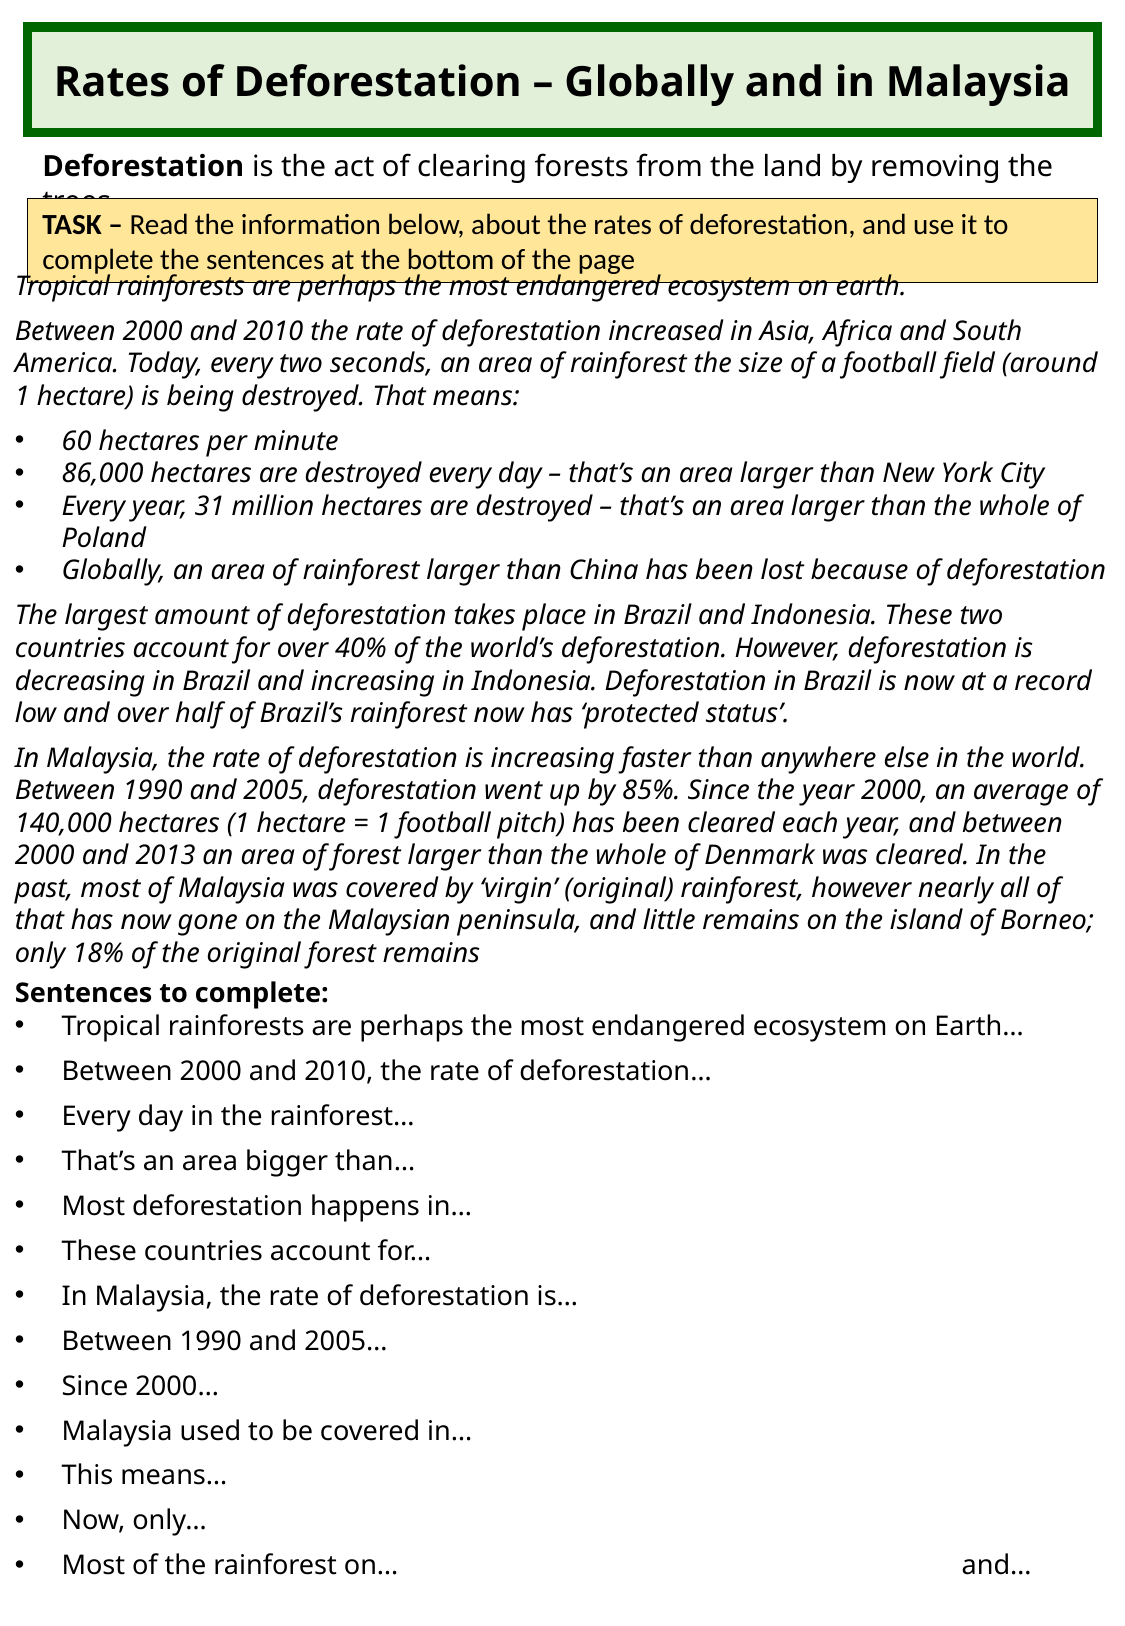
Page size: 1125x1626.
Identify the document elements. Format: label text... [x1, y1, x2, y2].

text_box Rates of Deforestation – Globally and in Malaysia [26, 26, 1098, 133]
text_box Deforestation is the act of clearing forests from the land by removing the trees [27, 139, 1098, 198]
text_box TASK – Read the information below, about the rates of deforestation, and use it to complete the sentences at the bottom of the page [27, 198, 1098, 260]
text_box Tropical rainforests are perhaps the most endangered ecosystem on earth. Between 2000 and 2010 the rate of deforestation increased in Asia, Africa and South America. Today, every two seconds, an area of rainforest the size of a football field (around 1 hectare) is being destroyed. That means: 60 hectares per minute 86,000 hectares are destroyed every day – that’s an area larger than New York City Every year, 31 million hectares are destroyed – that’s an area larger than the whole of Poland Globally, an area of rainforest larger than China has been lost because of deforestation The largest amount of deforestation takes place in Brazil and Indonesia. These two countries account for over 40% of the world’s deforestation. However, deforestation is decreasing in Brazil and increasing in Indonesia. Deforestation in Brazil is now at a record low and over half of Brazil’s rainforest now has ‘protected status’. In Malaysia, the rate of deforestation is increasing faster than anywhere else in the world. Between 1990 and 2005, deforestation went up by 85%. Since the year 2000, an average of 140,000 hectares (1 hectare = 1 football pitch) has been cleared each year, and between 2000 and 2013 an area of forest larger than the whole of Denmark was cleared. In the past, most of Malaysia was covered by ‘virgin’ (original) rainforest, however nearly all of that has now gone on the Malaysian peninsula, and little remains on the island of Borneo; only 18% of the original forest remains [0, 260, 1125, 968]
text_box Sentences to complete: Tropical rainforests are perhaps the most endangered ecosystem on Earth… Between 2000 and 2010, the rate of deforestation… Every day in the rainforest… That’s an area bigger than… Most deforestation happens in… These countries account for… In Malaysia, the rate of deforestation is… Between 1990 and 2005… Since 2000… Malaysia used to be covered in… This means… Now, only… Most of the rainforest on… and… [0, 968, 1125, 1588]
